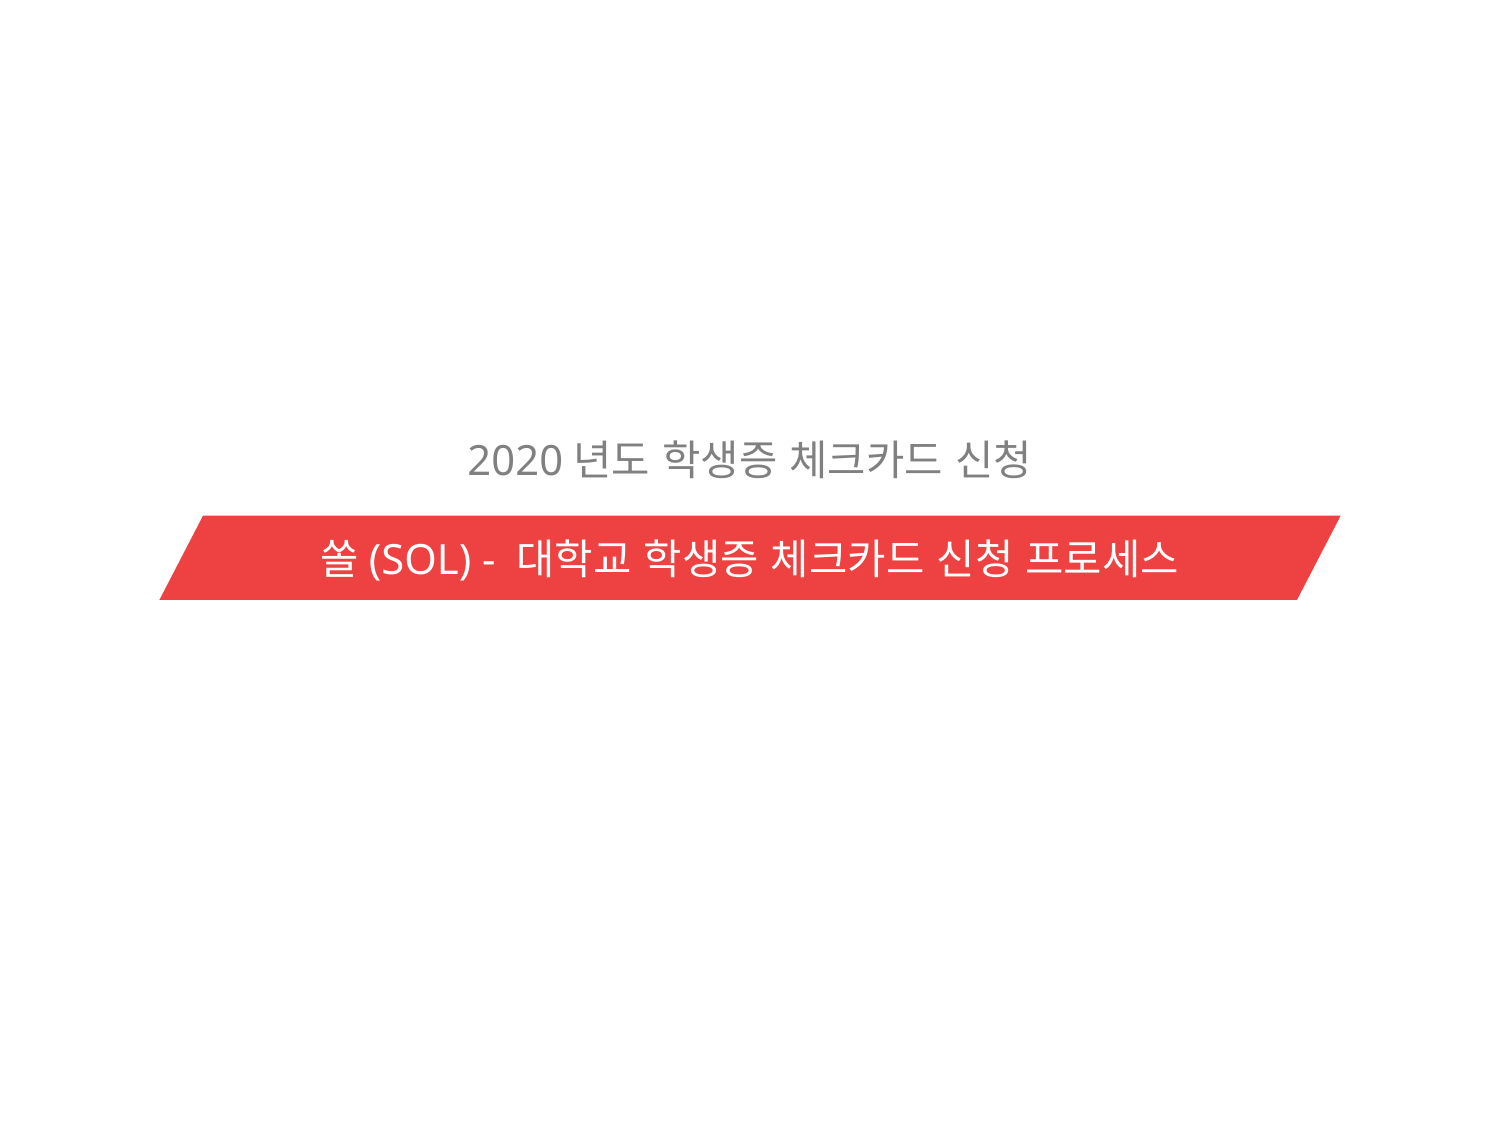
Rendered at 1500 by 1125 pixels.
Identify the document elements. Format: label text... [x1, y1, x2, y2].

text_box 쏠(SOL) - 대학교 학생증 체크카드 신청 프로세스 [157, 514, 1343, 601]
text_box 2020년도 학생증 체크카드 신청 [262, 426, 1238, 492]
